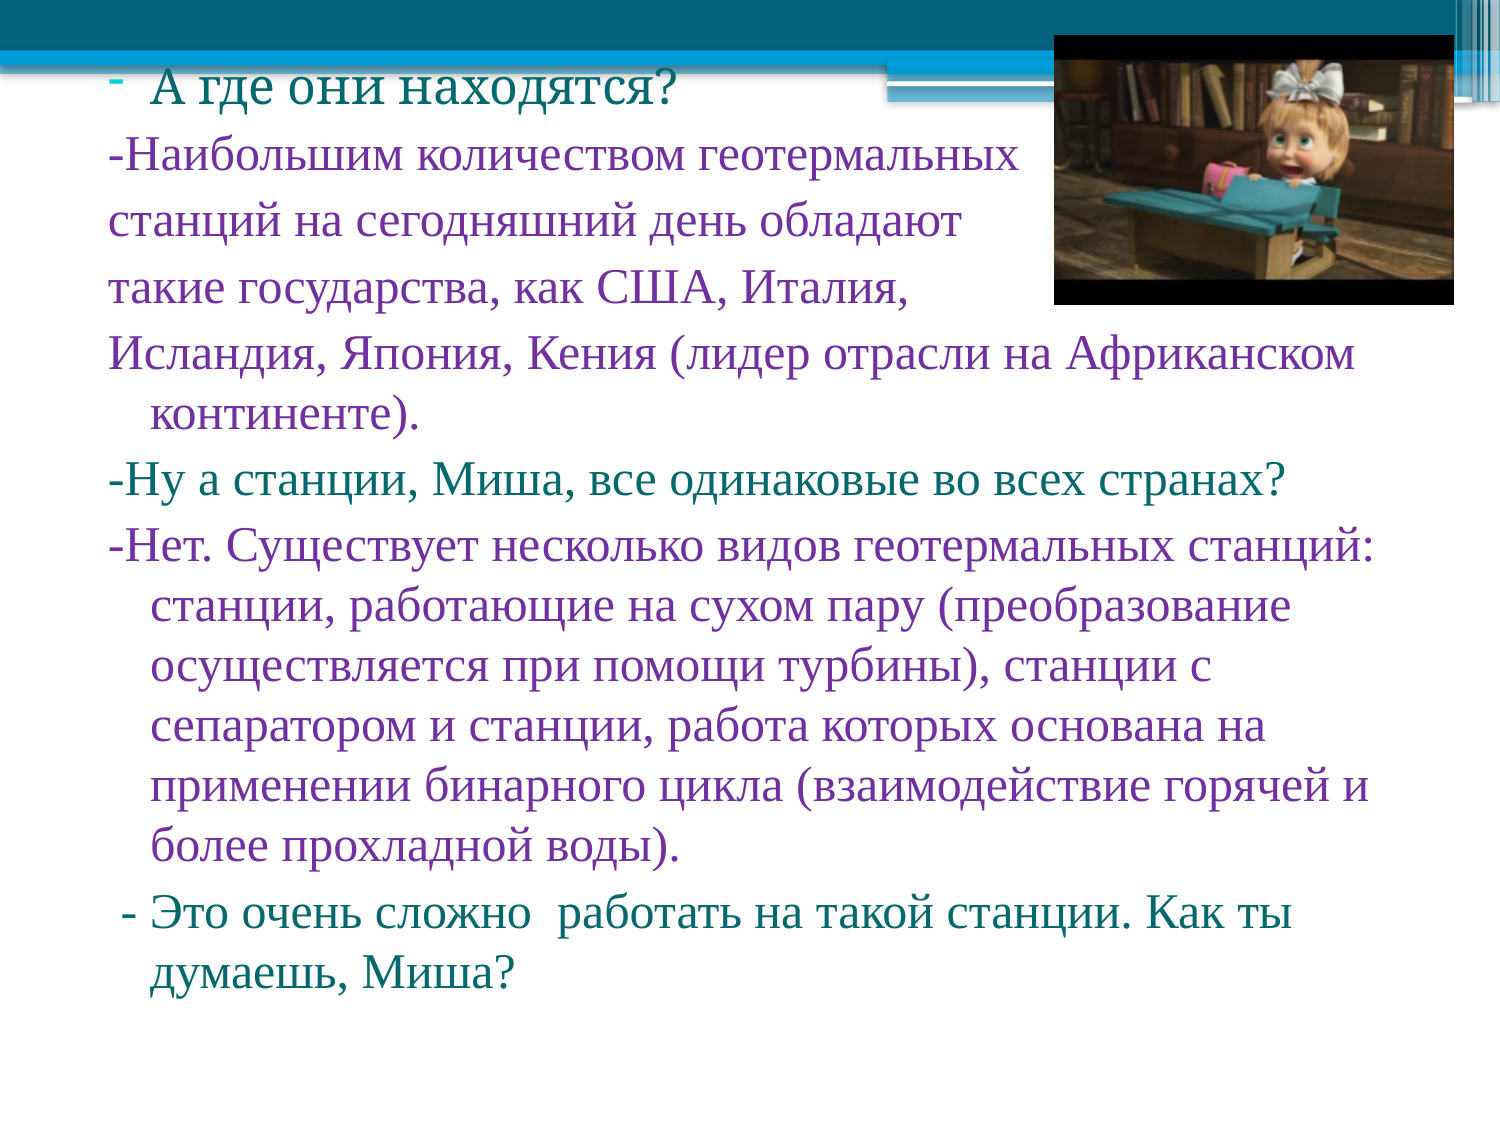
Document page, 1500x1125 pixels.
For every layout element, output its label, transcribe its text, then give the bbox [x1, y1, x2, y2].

picture [1054, 36, 1454, 305]
list А где они находятся? -Наибольшим количеством геотермальных станций на сегодняшний день обладают такие государства, как США, Италия, Исландия, Япония, Кения (лидер отрасли на Африканском континенте). -Ну а станции, Миша, все одинаковые во всех странах? -Нет. Существует несколько видов геотермальных станций: станции, работающие на сухом пару (преобразование осуществляется при помощи турбины), станции с сепаратором и станции, работа которых основана на применении бинарного цикла (взаимодействие горячей и более прохладной воды). - Это очень сложно работать на такой станции. Как ты думаешь, Миша? [74, 46, 1477, 1079]
